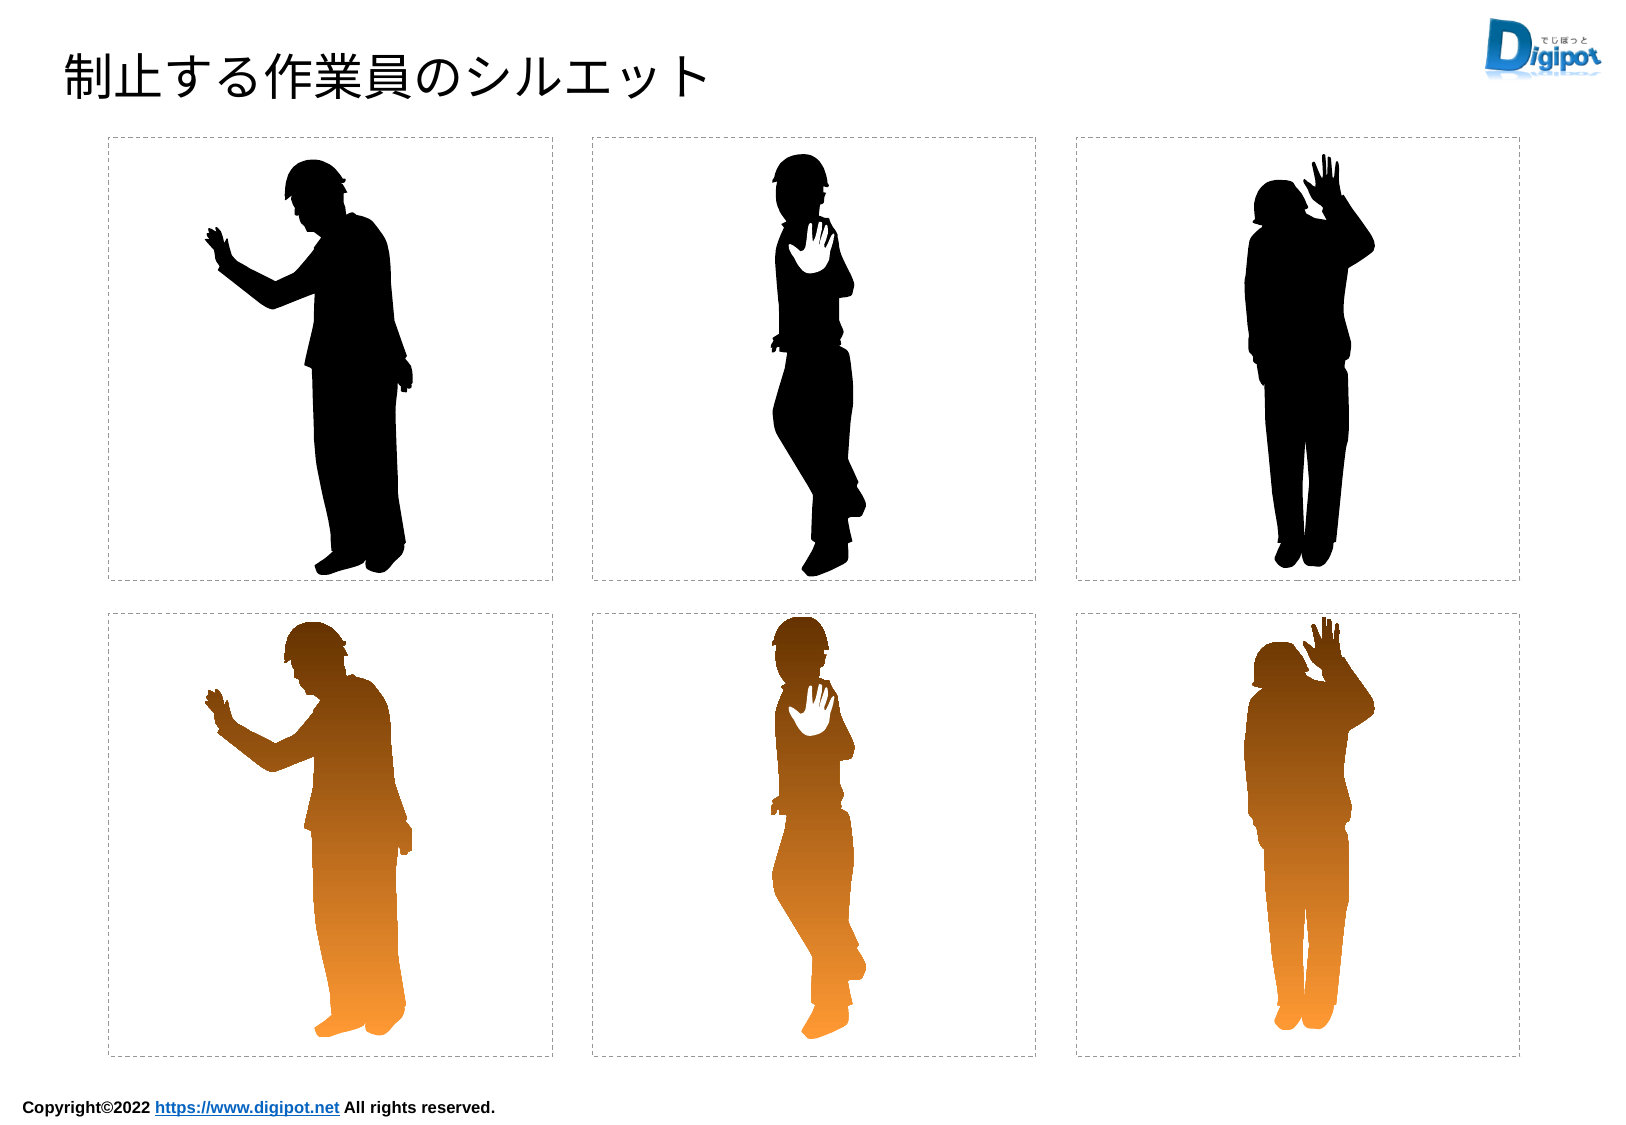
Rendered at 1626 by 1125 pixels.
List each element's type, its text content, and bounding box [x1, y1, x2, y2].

text_box 制止する作業員のシルエット [48, 38, 729, 113]
picture [1485, 18, 1602, 82]
text_box [1244, 616, 1375, 1031]
text_box [204, 159, 413, 575]
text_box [770, 154, 866, 577]
text_box [204, 622, 413, 1038]
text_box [770, 616, 866, 1039]
text_box [1244, 154, 1375, 568]
